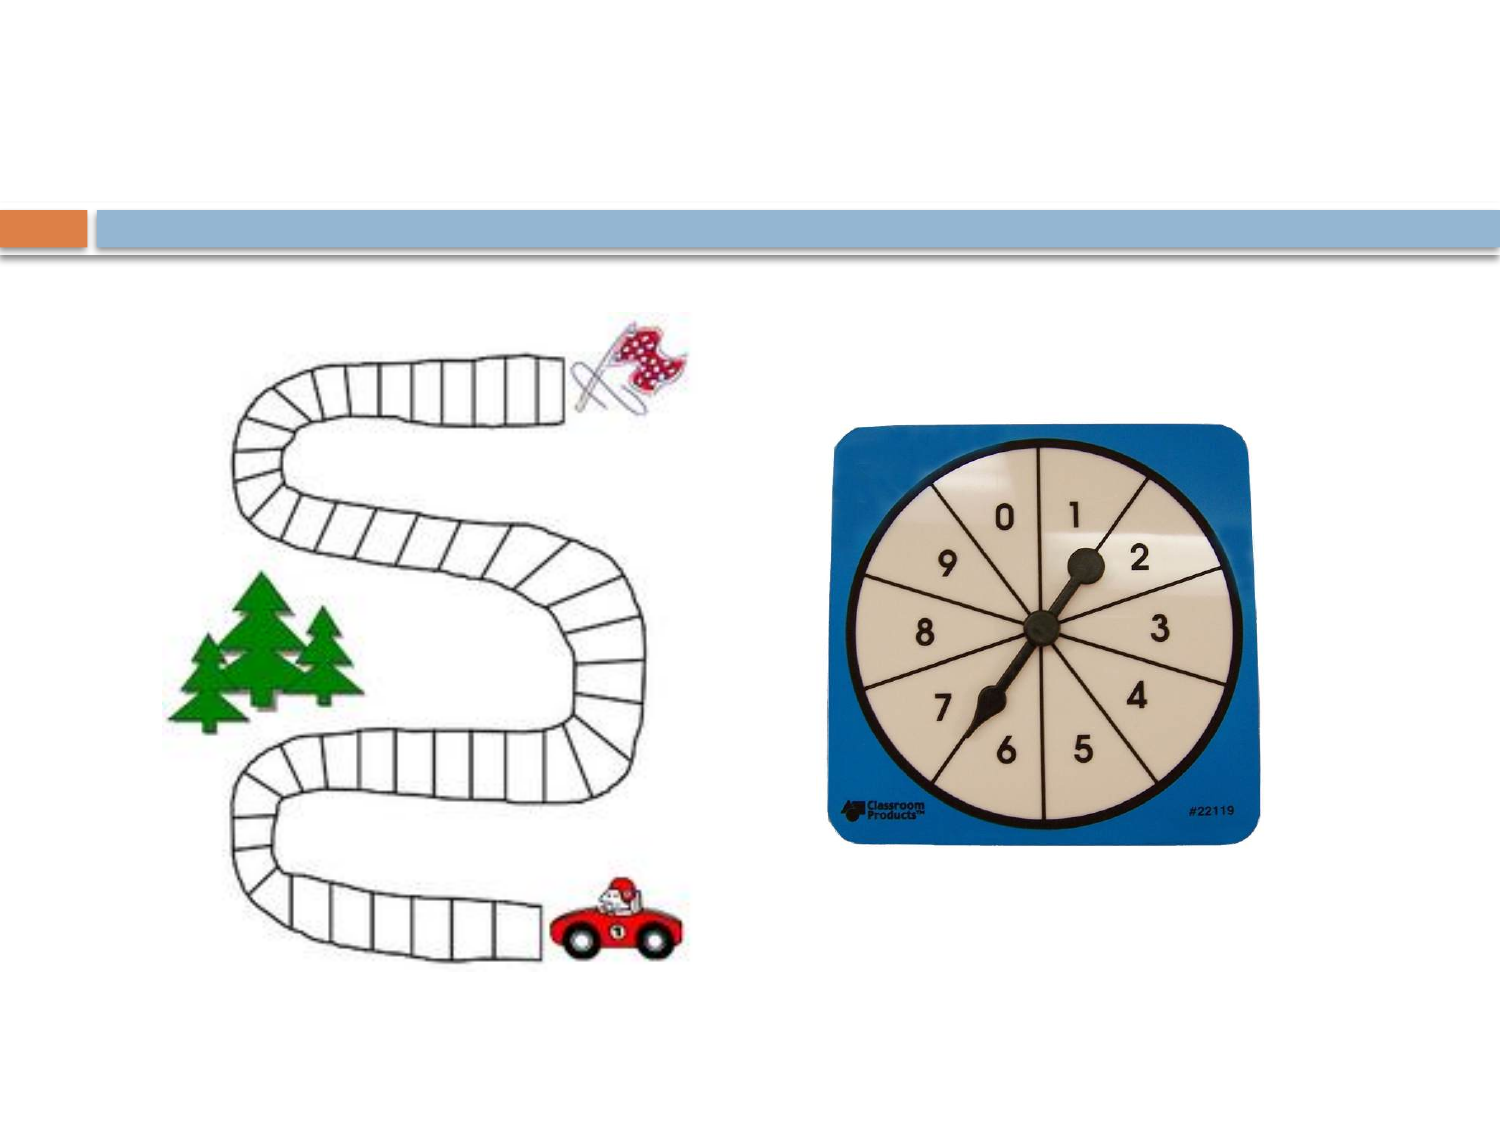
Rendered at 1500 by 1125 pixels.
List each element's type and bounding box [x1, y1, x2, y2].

list [162, 312, 713, 972]
picture [816, 412, 1270, 857]
